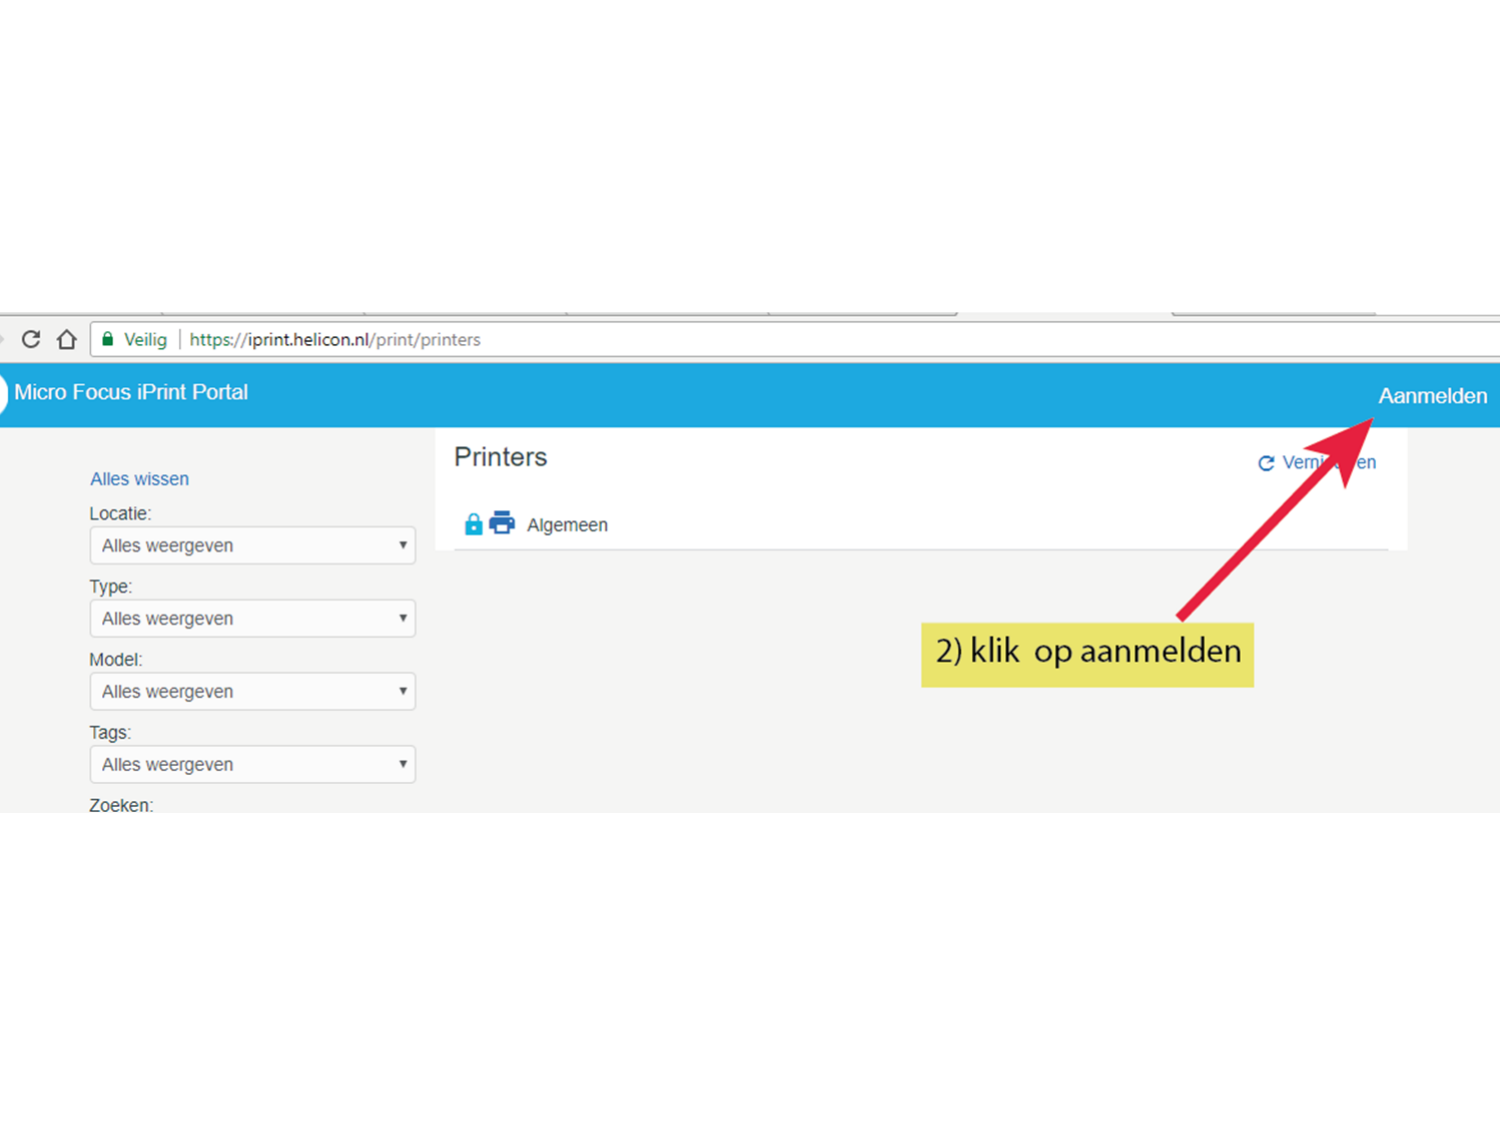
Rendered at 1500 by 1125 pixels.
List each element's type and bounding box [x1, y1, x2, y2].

picture [0, 311, 1500, 814]
